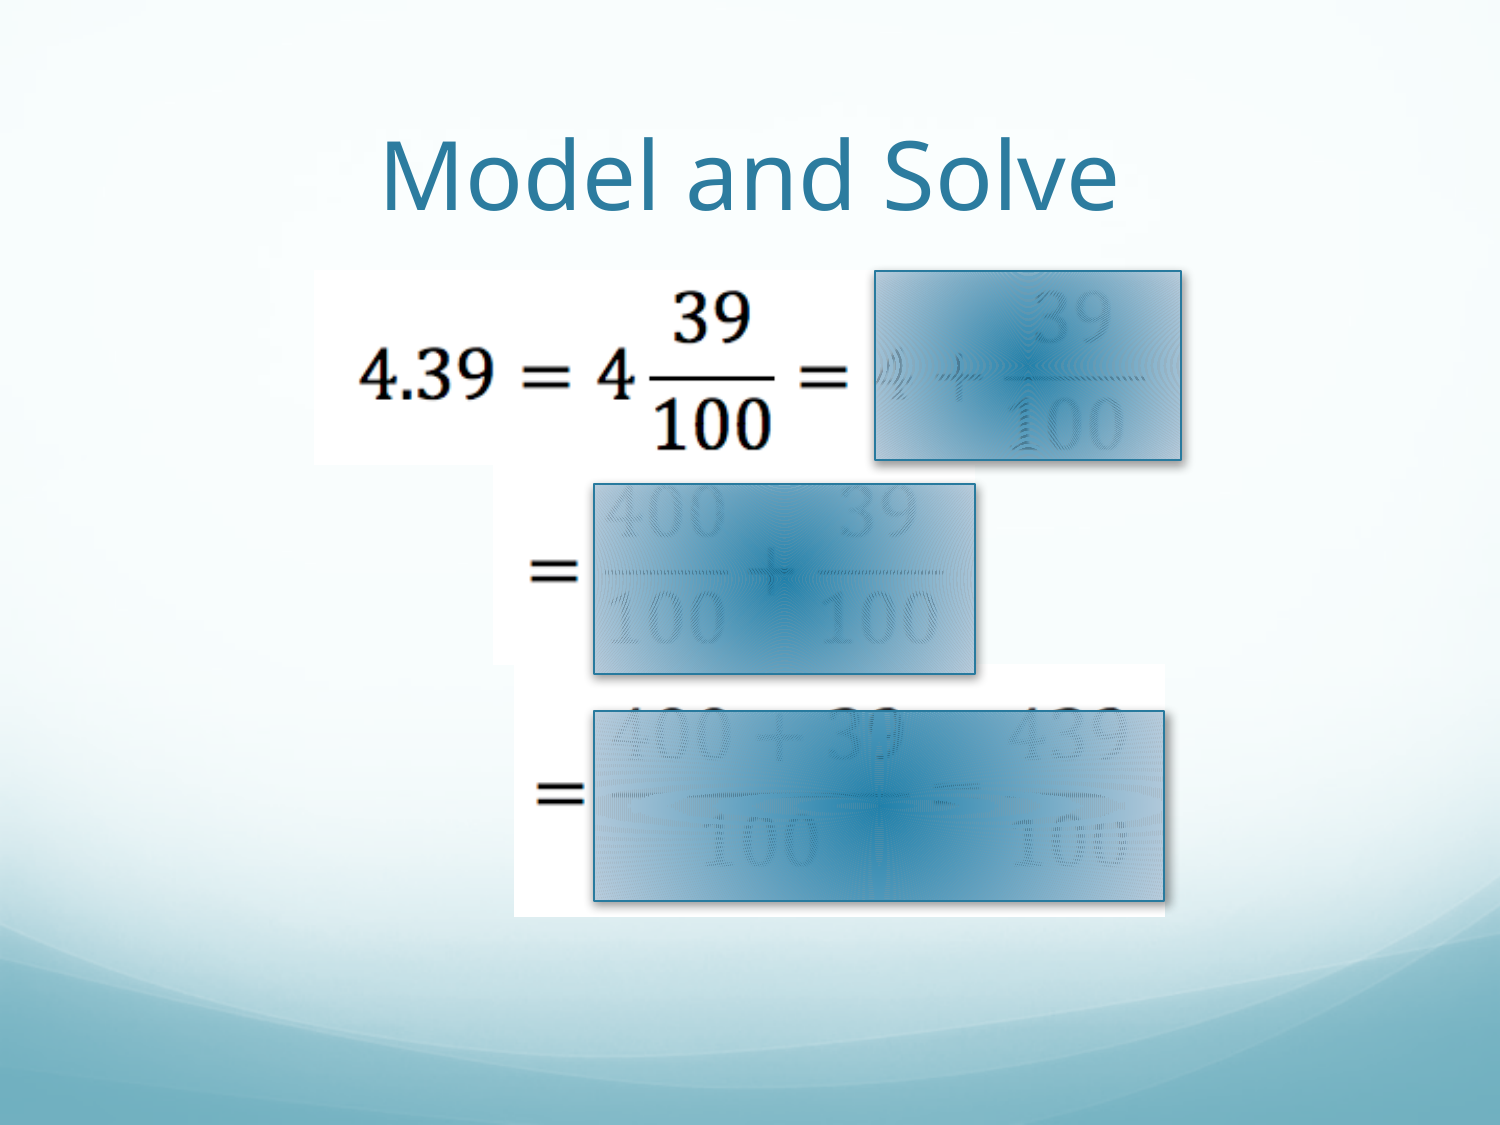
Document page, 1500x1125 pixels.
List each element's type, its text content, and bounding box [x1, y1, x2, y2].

picture [314, 270, 1184, 918]
title Model and Solve [90, 17, 1410, 237]
